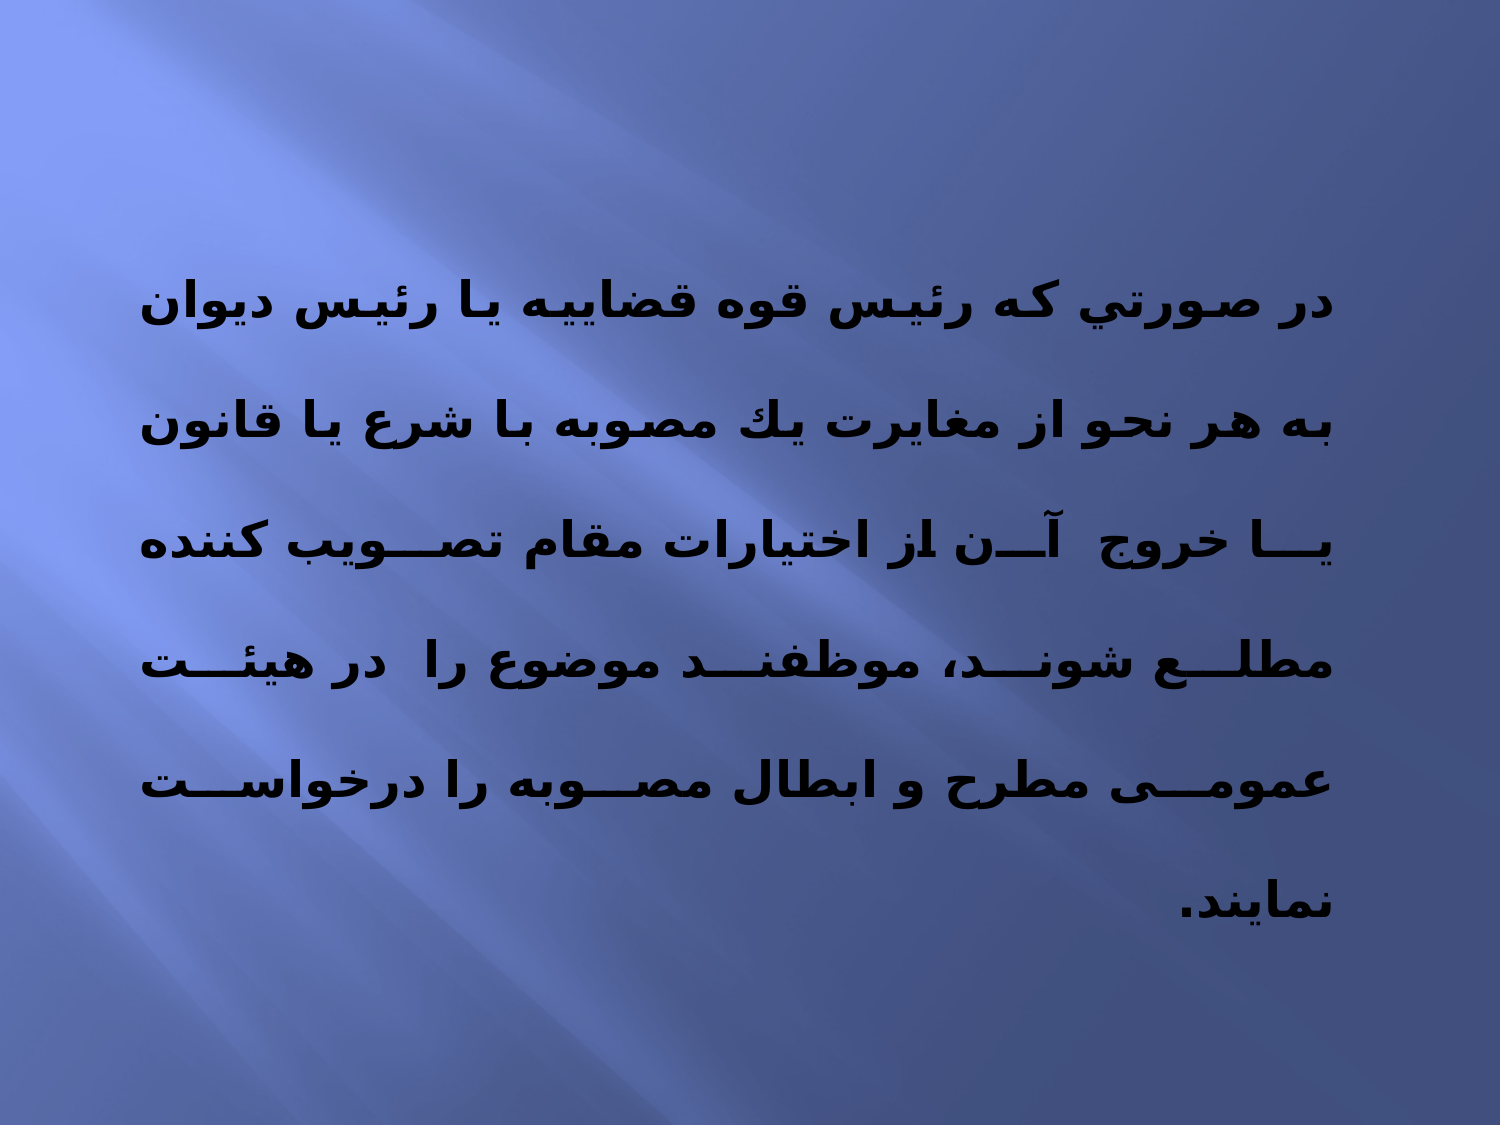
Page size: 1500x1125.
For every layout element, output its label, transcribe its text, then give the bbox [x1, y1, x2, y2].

text_box در صورتي كه رئیس قوه قضاییه یا رئیس دیوان به هر نحو از مغايرت يك مصوبه با شرع یا قانون يا خروج آن از اختیارات مقام تصویب کننده مطلع شوند، موظفند موضوع را در هیئت عمومی مطرح و ابطال مصوبه را درخواست نمایند. [125, 199, 1350, 935]
